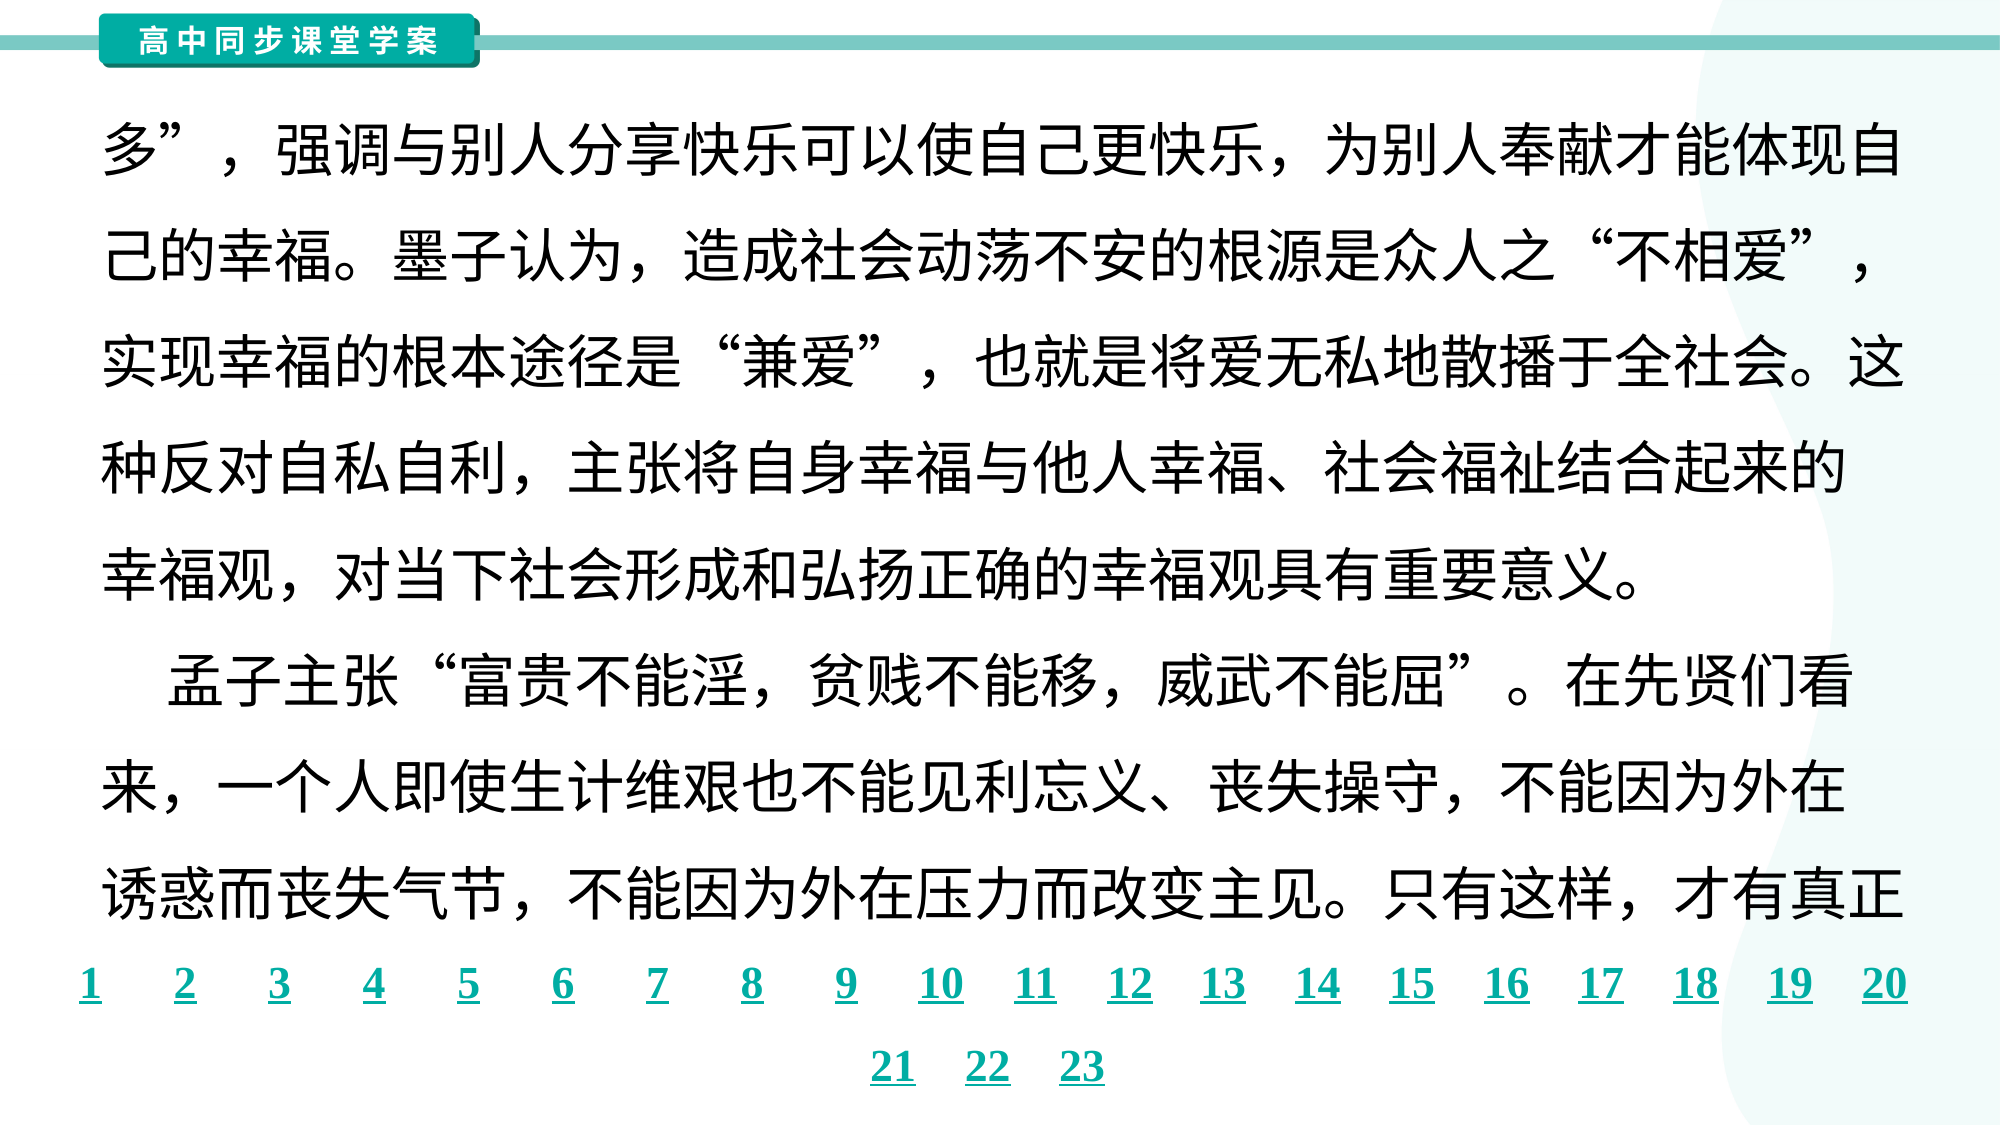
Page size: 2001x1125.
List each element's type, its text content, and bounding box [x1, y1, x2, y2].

picture [0, 0, 2000, 1125]
text_box 多”，强调与别人分享快乐可以使自己更快乐，为别人奉献才能体现自 己的幸福。墨子认为，造成社会动荡不安的根源是众人之“不相爱”， 实现幸福的根本途径是“兼爱”，也就是将爱无私地散播于全社会。这 种反对自私自利，主张将自身幸福与他人幸福、社会福祉结合起来的 幸福观，对当下社会形成和弘扬正确的幸福观具有重要意义。 孟子主张“富贵不能淫，贫贱不能移，威武不能屈”。在先贤们看 来，一个人即使生计维艰也不能见利忘义、丧失操守，不能因为外在 诱惑而丧失气节，不能因为外在压力而改变主见。只有这样，才有真正 [100, 76, 1899, 927]
